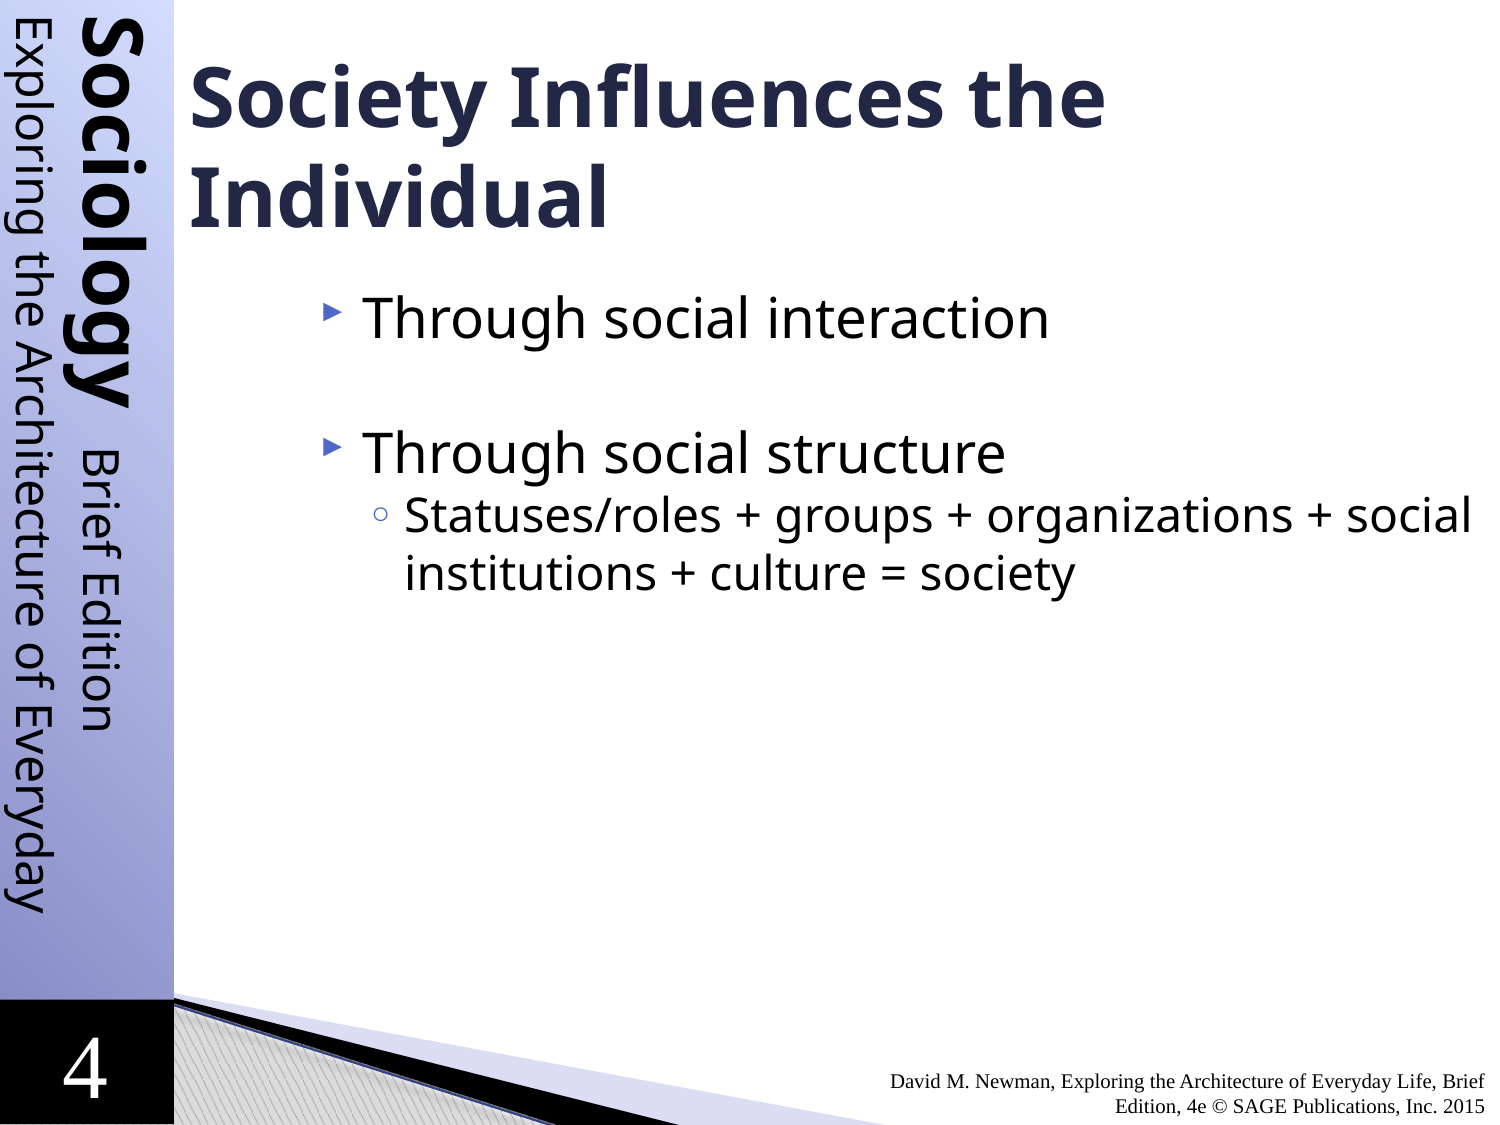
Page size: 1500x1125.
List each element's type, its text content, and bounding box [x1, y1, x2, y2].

footer David M. Newman, Exploring the Architecture of Everyday Life, Brief Edition, 4e © SAGE Publications, Inc. 2015 [875, 1065, 1500, 1125]
list Through social interaction Through social structure Statuses/roles + groups + organizations + social institutions + culture = society [287, 275, 1500, 913]
title Society Influences the Individual [174, 50, 1500, 238]
picture [174, 1003, 558, 1125]
